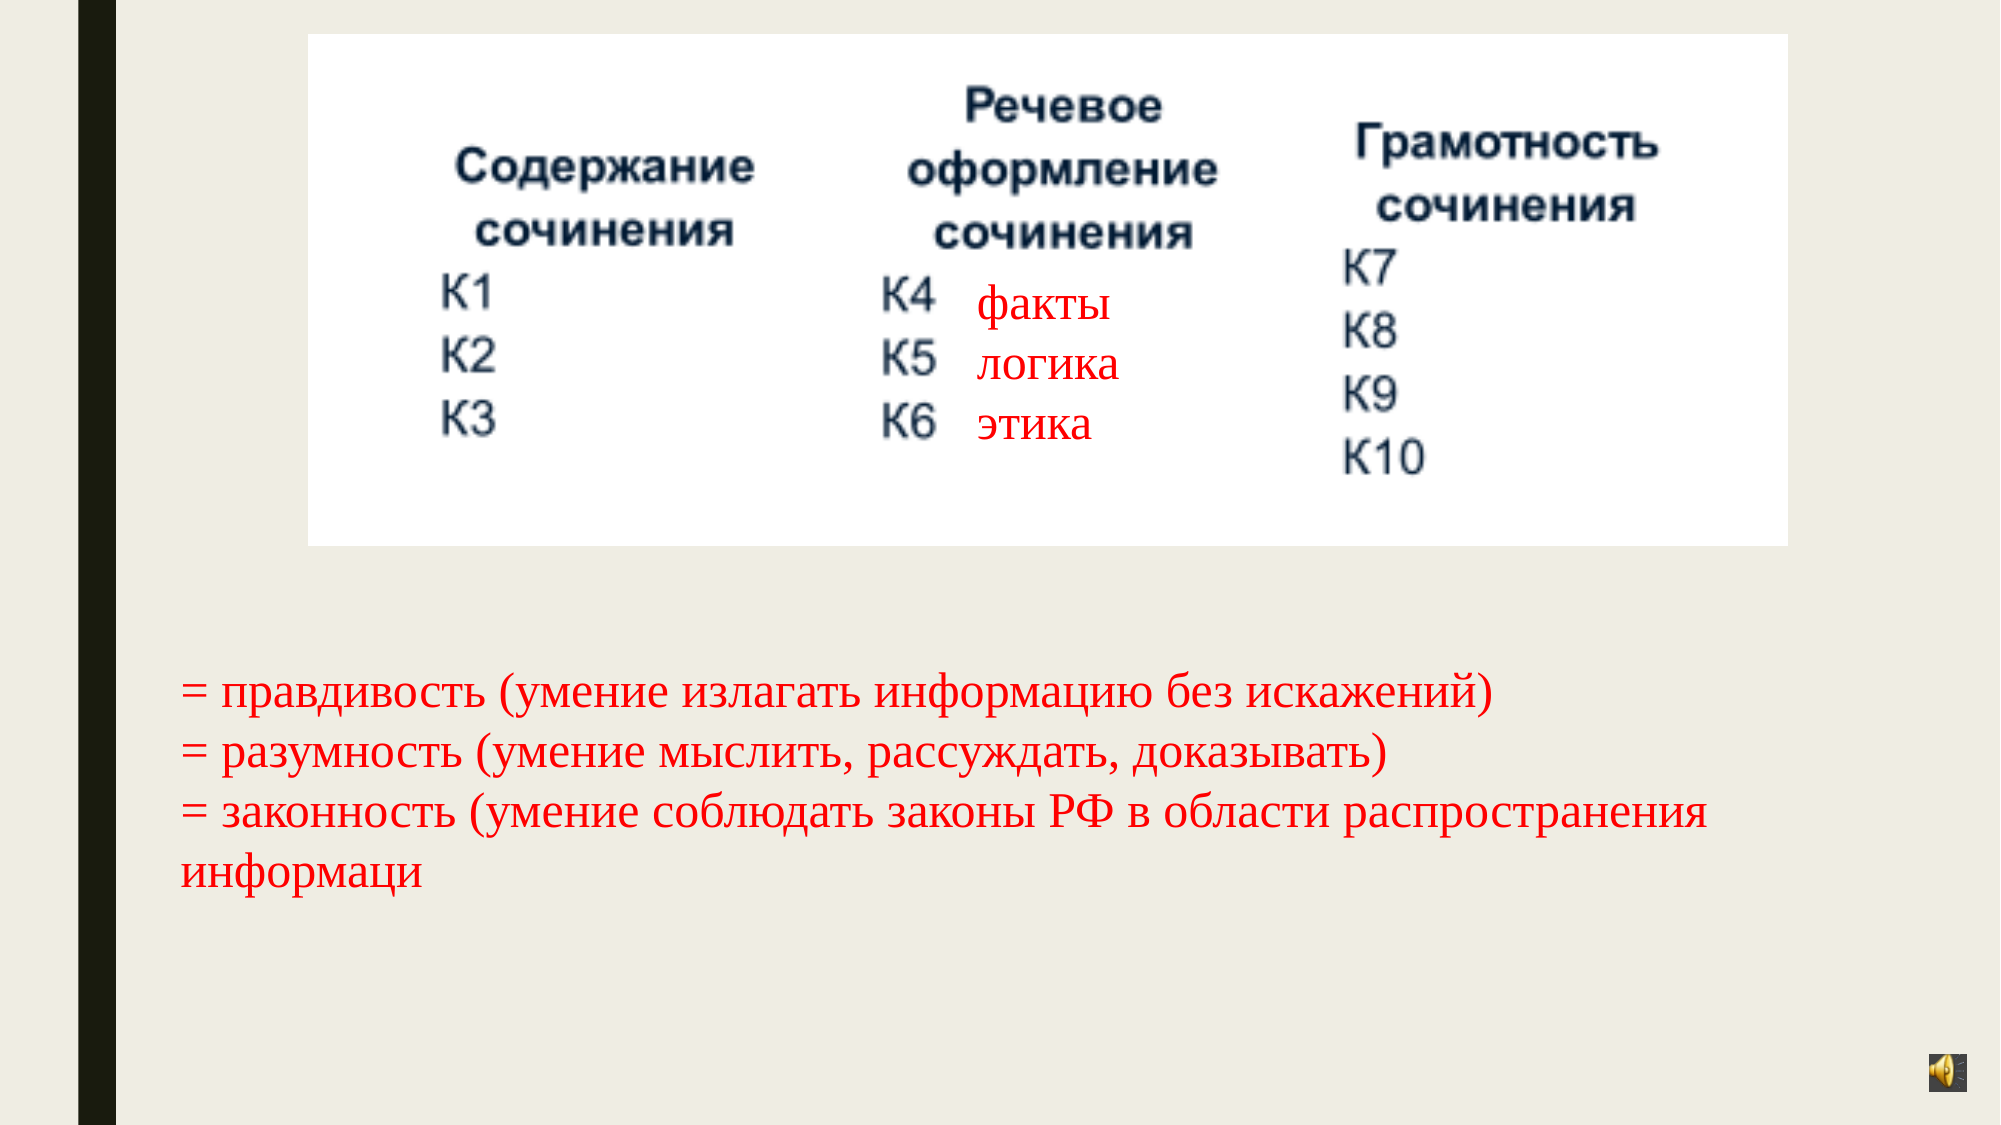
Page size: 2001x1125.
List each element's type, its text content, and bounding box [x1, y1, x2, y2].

text_box = правдивость (умение излагать информацию без искажений) = разумность (умение мыслить, рассуждать, доказывать) = законность (умение соблюдать законы РФ в области распространения информаци [165, 650, 1934, 906]
picture [1927, 1052, 1968, 1093]
picture [307, 34, 1788, 546]
